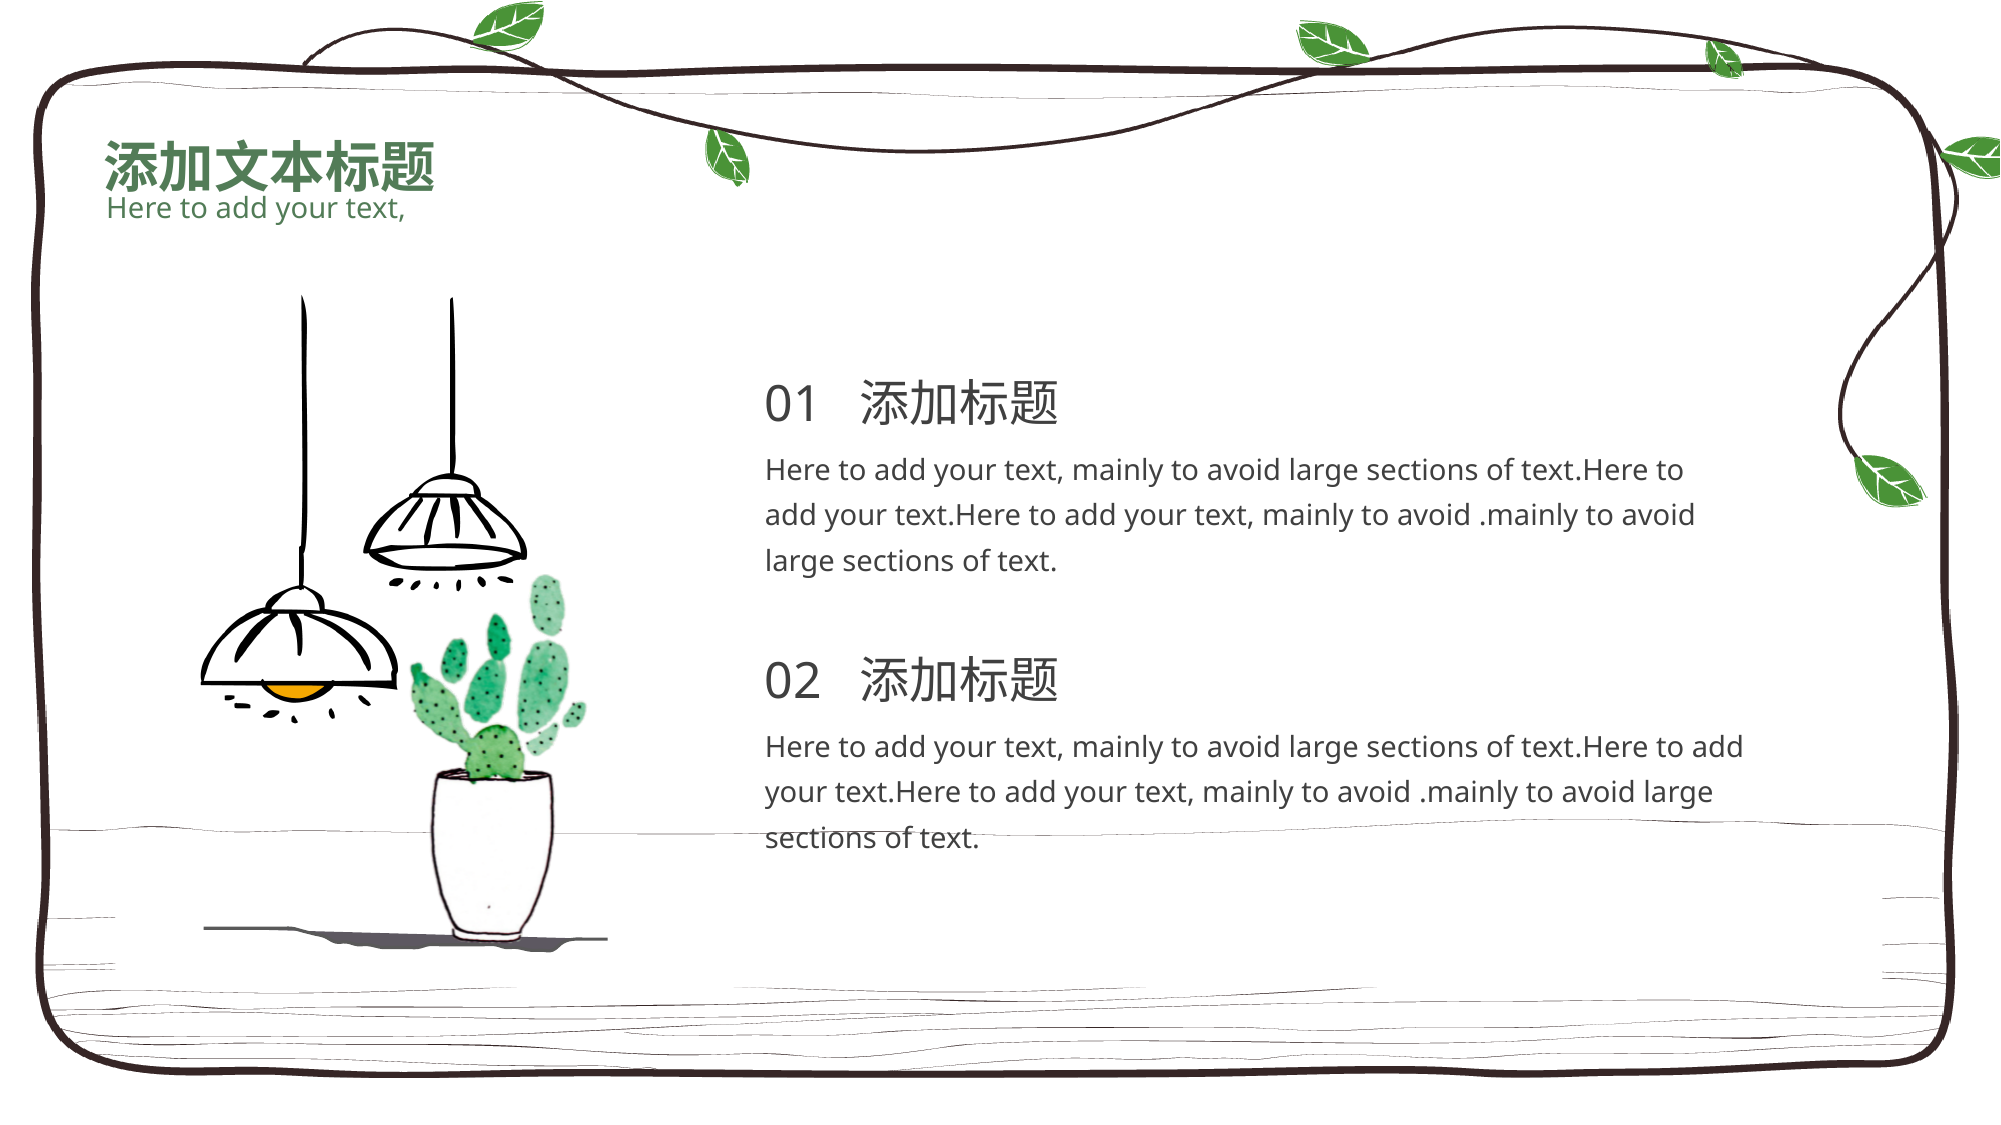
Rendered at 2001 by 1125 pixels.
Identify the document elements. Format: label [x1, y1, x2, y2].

text_box [0, 91, 571, 233]
picture [163, 279, 608, 963]
text_box [749, 363, 1723, 586]
text_box [31, 1, 2000, 1078]
text_box [749, 640, 1787, 863]
